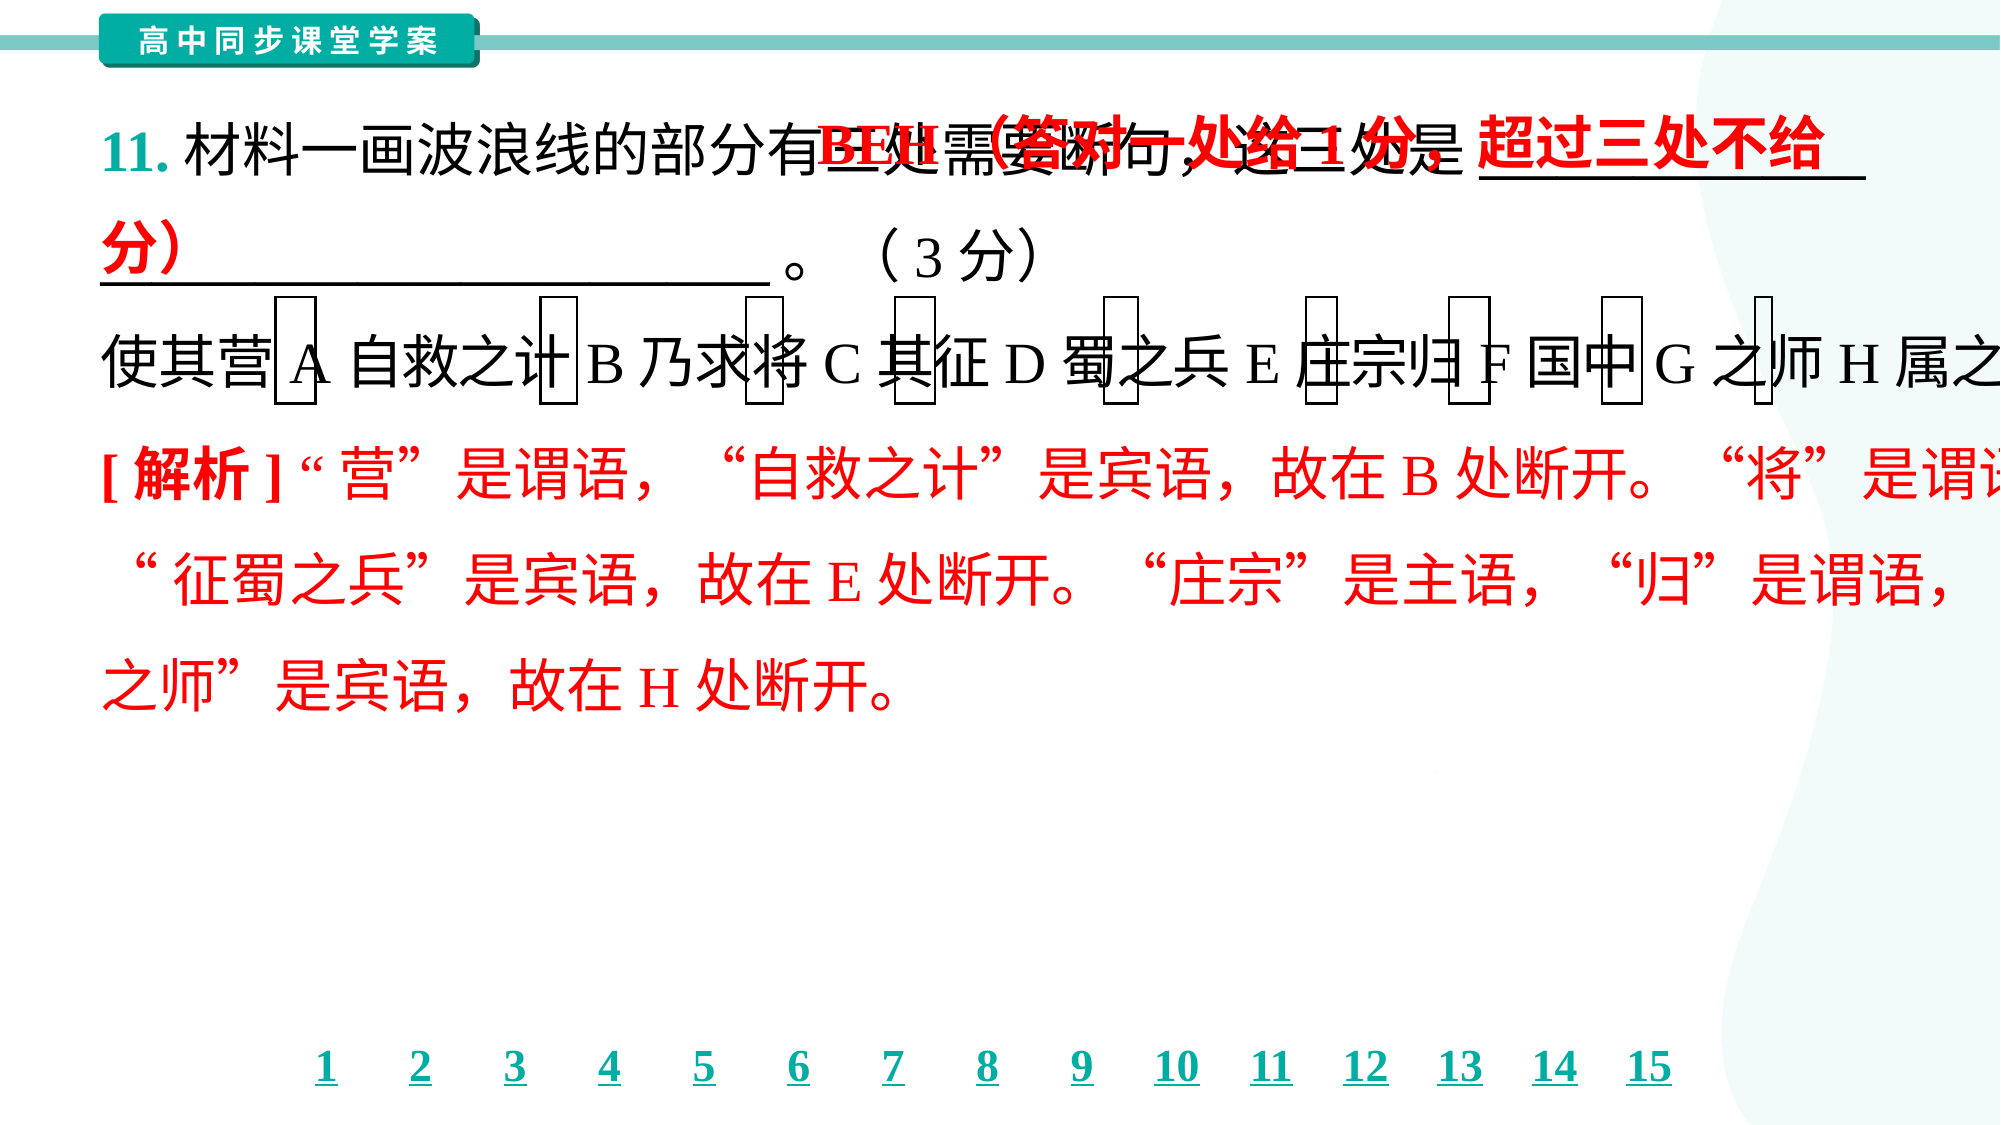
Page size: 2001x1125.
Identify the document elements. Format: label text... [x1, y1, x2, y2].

text_box [1601, 296, 1643, 405]
text_box [274, 296, 317, 405]
text_box 11.材料一画波浪线的部分有三处需要断句，这三处是_______________ __________________________。（3分） 使其营A自救之计B乃求将C其征D蜀之兵E庄宗归F国中G之师H属之I而西 [100, 282, 1899, 396]
text_box [539, 296, 578, 405]
text_box BEH（答对一处给1分，超过三处不给分） [100, 71, 1899, 282]
text_box [1305, 296, 1338, 405]
picture [0, 0, 2000, 1125]
text_box [894, 296, 936, 405]
text_box [1754, 296, 1773, 405]
text_box [1103, 296, 1139, 405]
text_box [1448, 296, 1491, 405]
text_box [745, 296, 784, 405]
text_box [解析] “营”是谓语，“自救之计”是宾语，故在B处断开。“将”是谓语， “征蜀之兵”是宾语，故在E处断开。“庄宗”是主语，“归”是谓语，“国中 之师”是宾语，故在H处断开。 [100, 400, 1899, 720]
